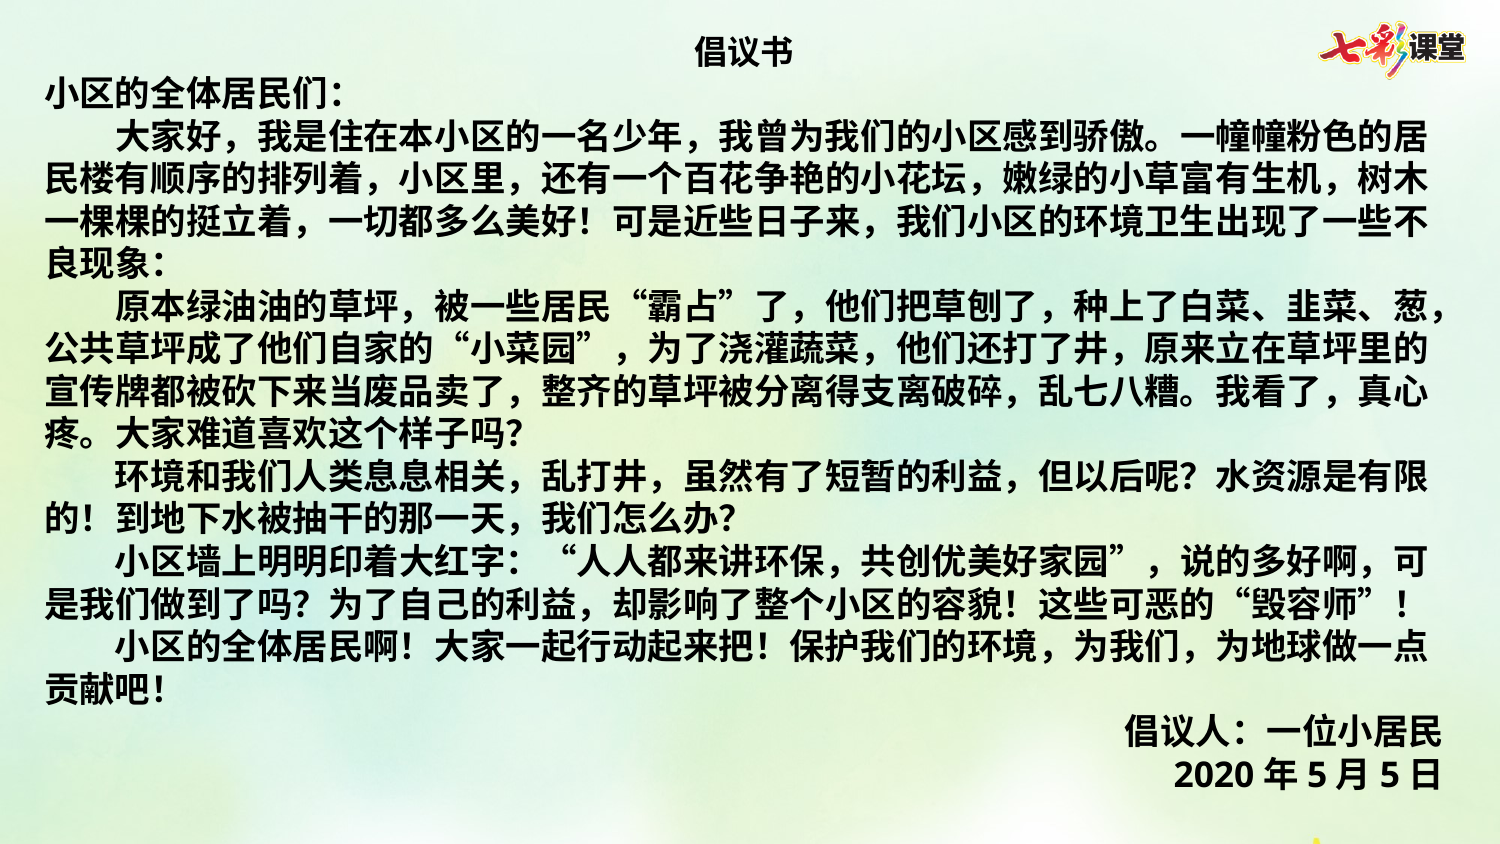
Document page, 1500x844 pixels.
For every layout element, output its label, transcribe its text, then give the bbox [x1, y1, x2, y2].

picture [0, 0, 1500, 844]
text_box 倡议书 小区的全体居民们： 大家好，我是住在本小区的一名少年，我曾为我们的小区感到骄傲。一幢幢粉色的居民楼有顺序的排列着，小区里，还有一个百花争艳的小花坛，嫩绿的小草富有生机，树木一棵棵的挺立着，一切都多么美好！可是近些日子来，我们小区的环境卫生出现了一些不良现象： 原本绿油油的草坪，被一些居民“霸占”了，他们把草刨了，种上了白菜、韭菜、葱，公共草坪成了他们自家的“小菜园”，为了浇灌蔬菜，他们还打了井，原来立在草坪里的宣传牌都被砍下来当废品卖了，整齐的草坪被分离得支离破碎，乱七八糟。我看了，真心疼。大家难道喜欢这个样子吗？ 环境和我们人类息息相关，乱打井，虽然有了短暂的利益，但以后呢？水资源是有限的！到地下水被抽干的那一天，我们怎么办？ 小区墙上明明印着大红字：“人人都来讲环保，共创优美好家园”，说的多好啊，可是我们做到了吗？为了自己的利益，却影响了整个小区的容貌！这些可恶的“毁容师”！ 小区的全体居民啊！大家一起行动起来把！保护我们的环境，为我们，为地球做一点贡献吧！ 倡议人：一位小居民 2020年5月5日 [29, 24, 1459, 802]
